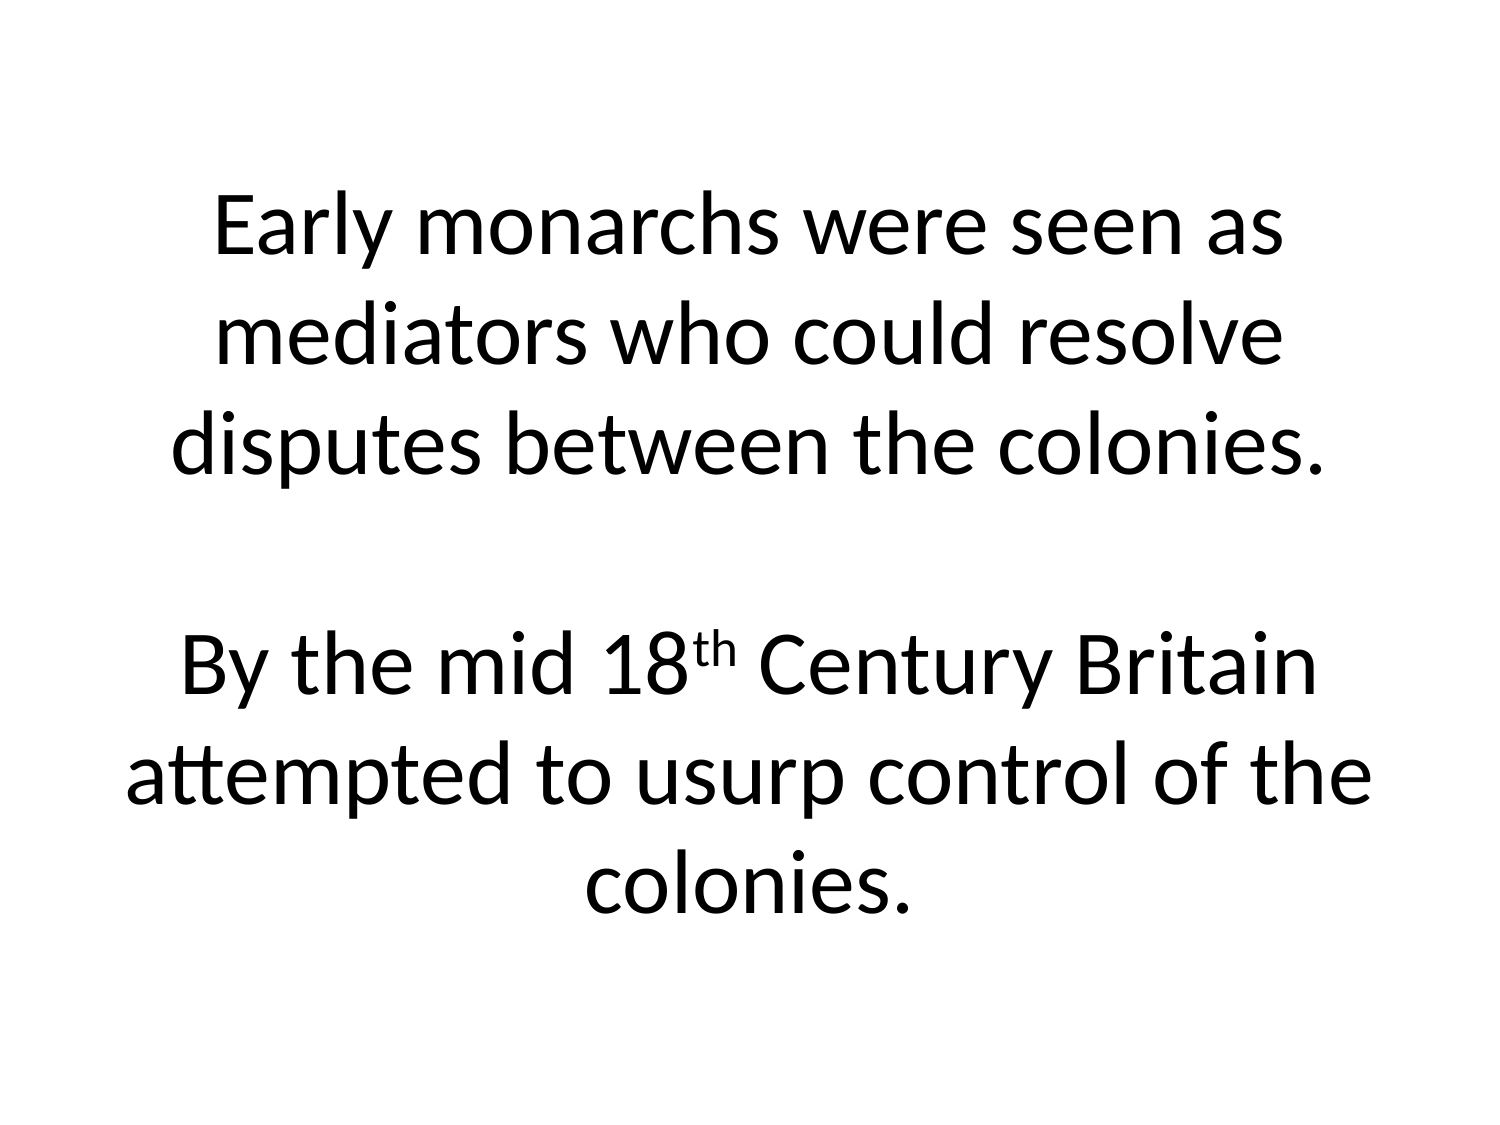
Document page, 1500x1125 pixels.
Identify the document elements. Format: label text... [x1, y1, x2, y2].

title Early monarchs were seen as mediators who could resolve disputes between the colonies. By the mid 18th Century Britain attempted to usurp control of the colonies. [74, 44, 1426, 1051]
